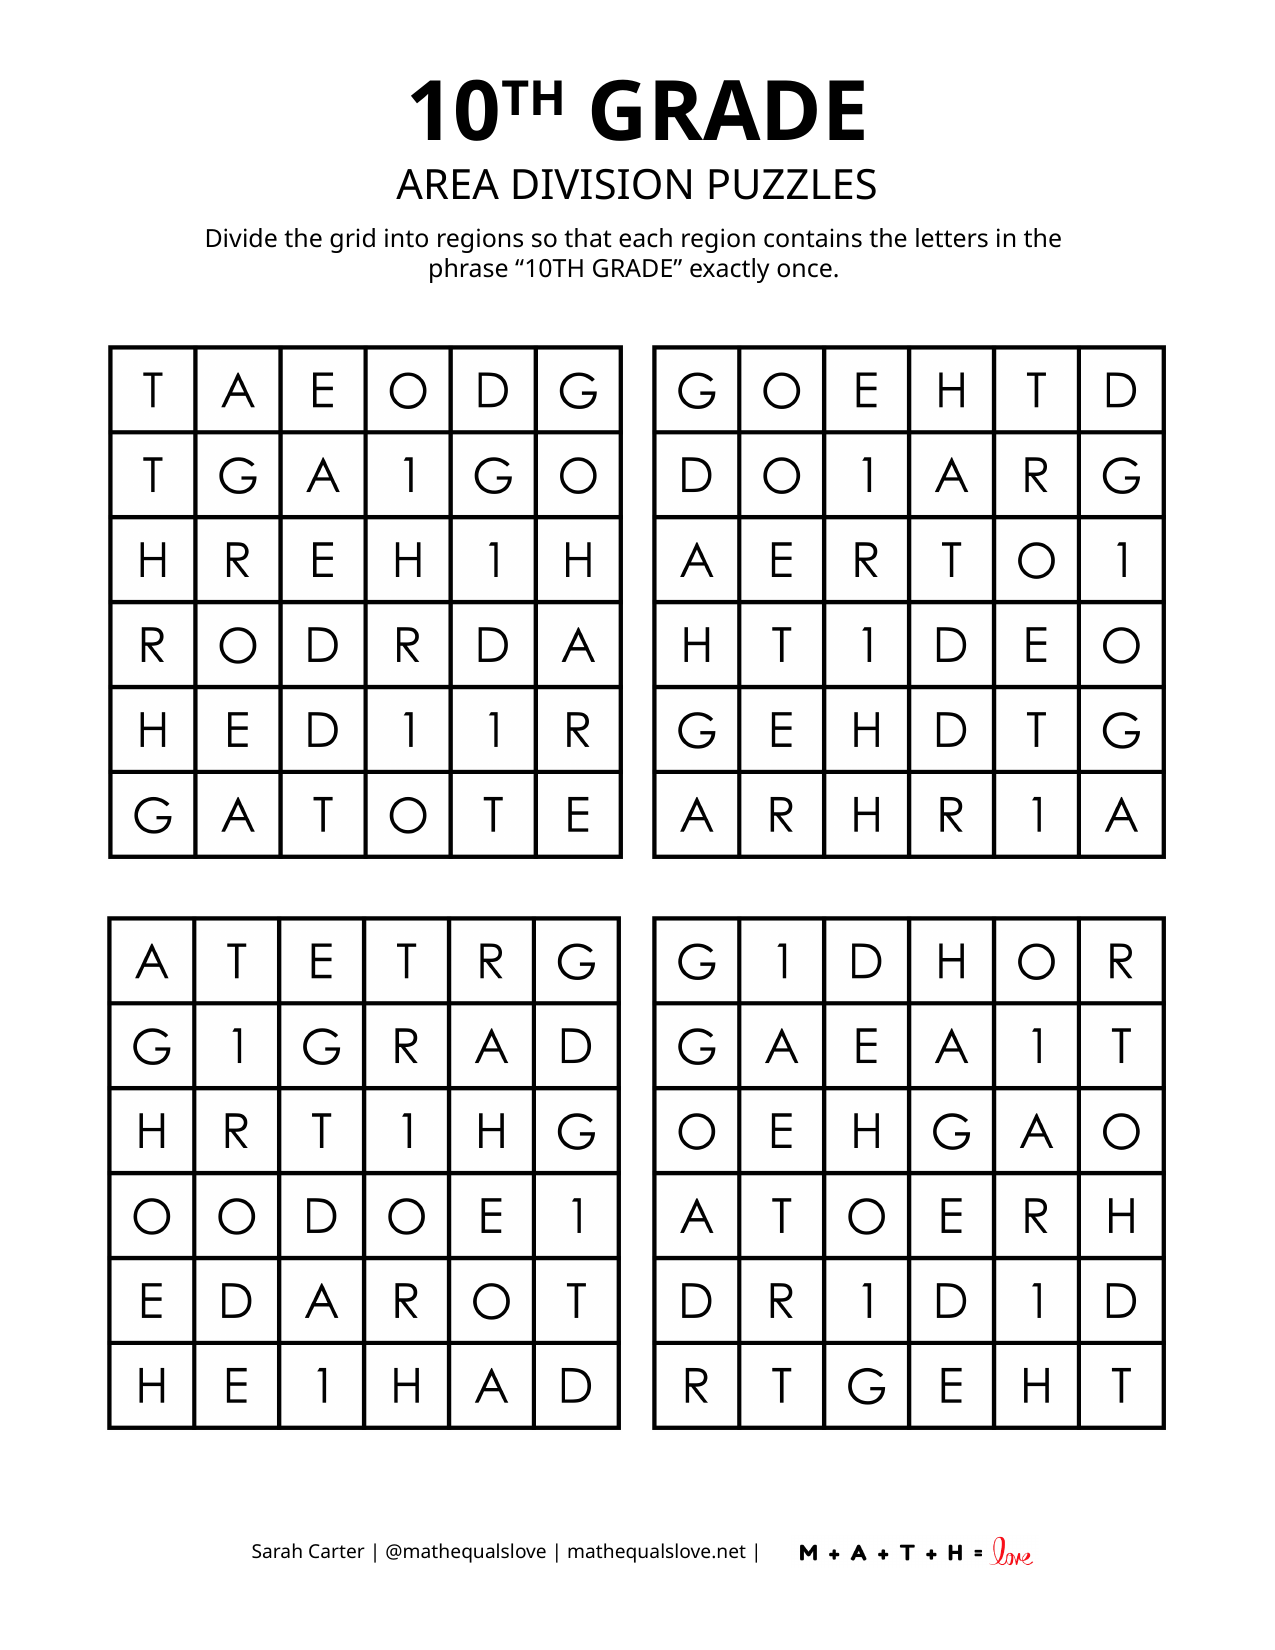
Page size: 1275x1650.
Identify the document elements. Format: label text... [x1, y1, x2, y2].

text_box Divide the grid into regions so that each region contains the letters in the phrase “10TH GRADE” exactly once. [0, 214, 1275, 290]
picture [790, 1534, 1039, 1569]
picture [649, 913, 1169, 1433]
picture [649, 342, 1169, 862]
text_box 10TH GRADE AREA DIVISION PUZZLES [77, 50, 1198, 214]
text_box Sarah Carter | @mathequalslove | mathequalslove.net | [236, 1532, 1071, 1570]
picture [106, 342, 625, 862]
picture [104, 913, 624, 1433]
